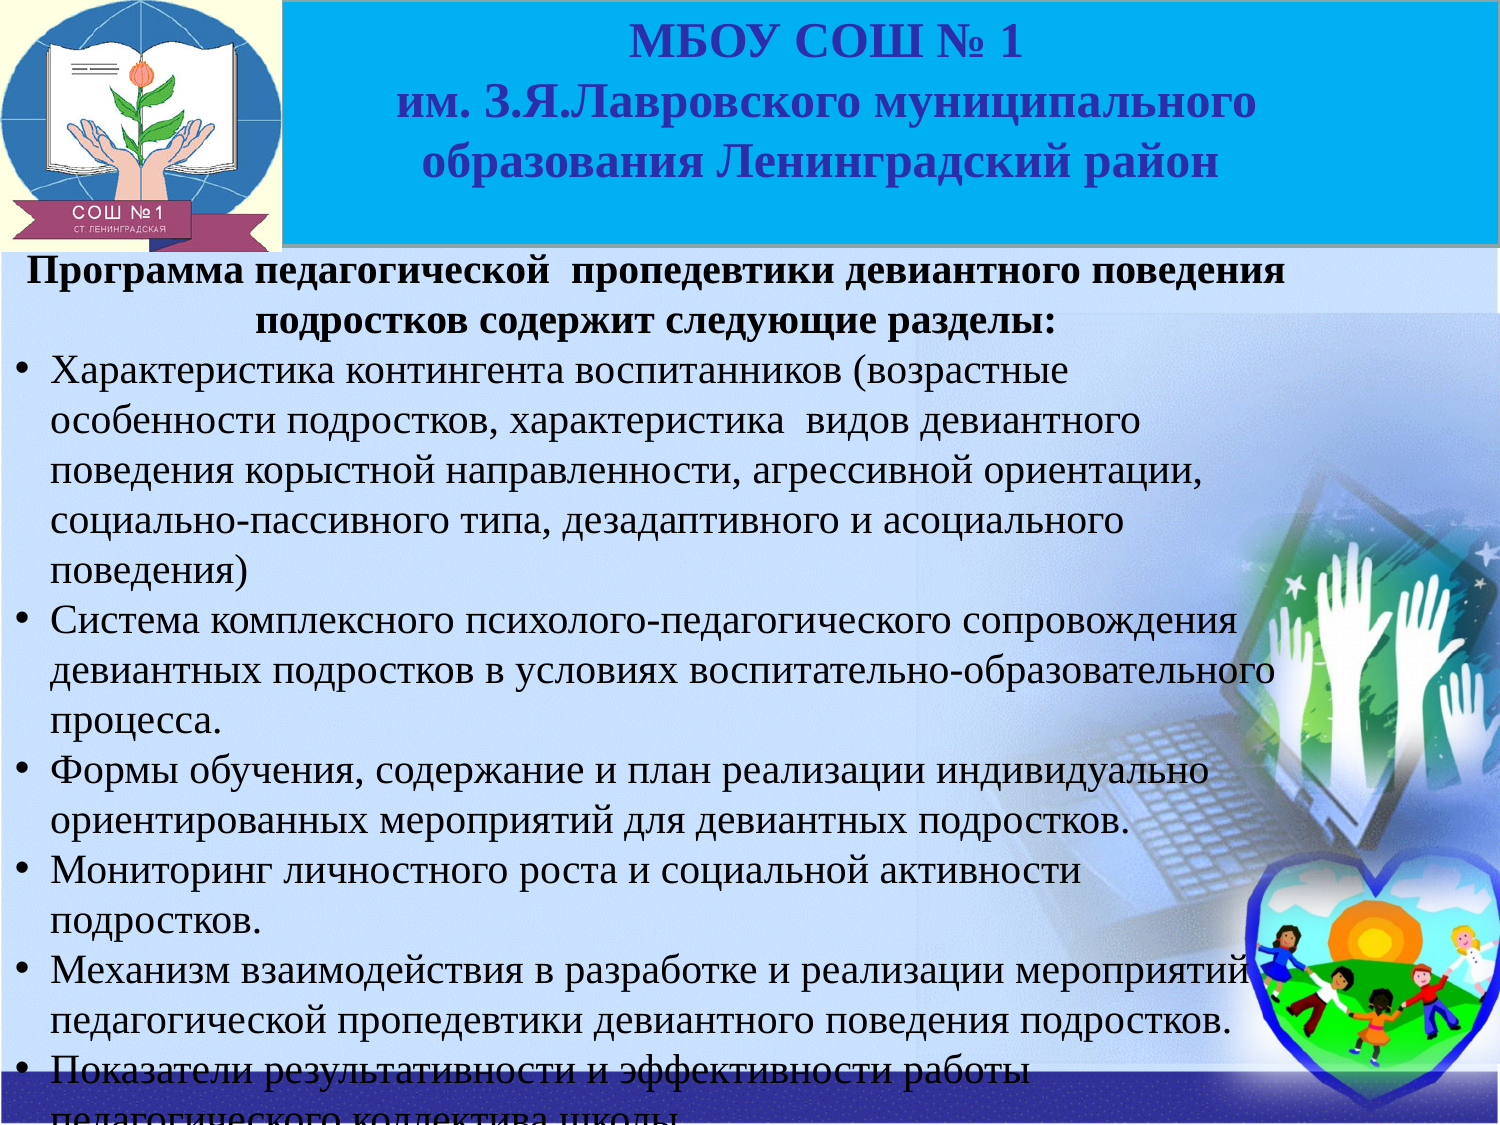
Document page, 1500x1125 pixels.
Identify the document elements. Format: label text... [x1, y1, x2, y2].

text_box Программа педагогической пропедевтики девиантного поведения подростков содержит следующие разделы: Характеристика контингента воспитанников (возрастные особенности подростков, характеристика видов девиантного поведения корыстной направленности, агрессивной ориентации, социально-пассивного типа, дезадаптивного и асоциального поведения) Система комплексного психолого-педагогического сопровождения девиантных подростков в условиях воспитательно-образовательного процесса. Формы обучения, содержание и план реализации индивидуально ориентированных мероприятий для девиантных подростков. Мониторинг личностного роста и социальной активности подростков. Механизм взаимодействия в разработке и реализации мероприятий педагогической пропедевтики девиантного поведения подростков. Показатели результативности и эффективности работы педагогического коллектива школы. [0, 234, 1313, 1055]
picture [0, 248, 1500, 1125]
text_box [282, 0, 1500, 248]
text_box МБОУ СОШ № 1 им. З.Я.Лавровского муниципального образования Ленинградский район [368, 0, 1285, 195]
picture [0, 0, 282, 252]
